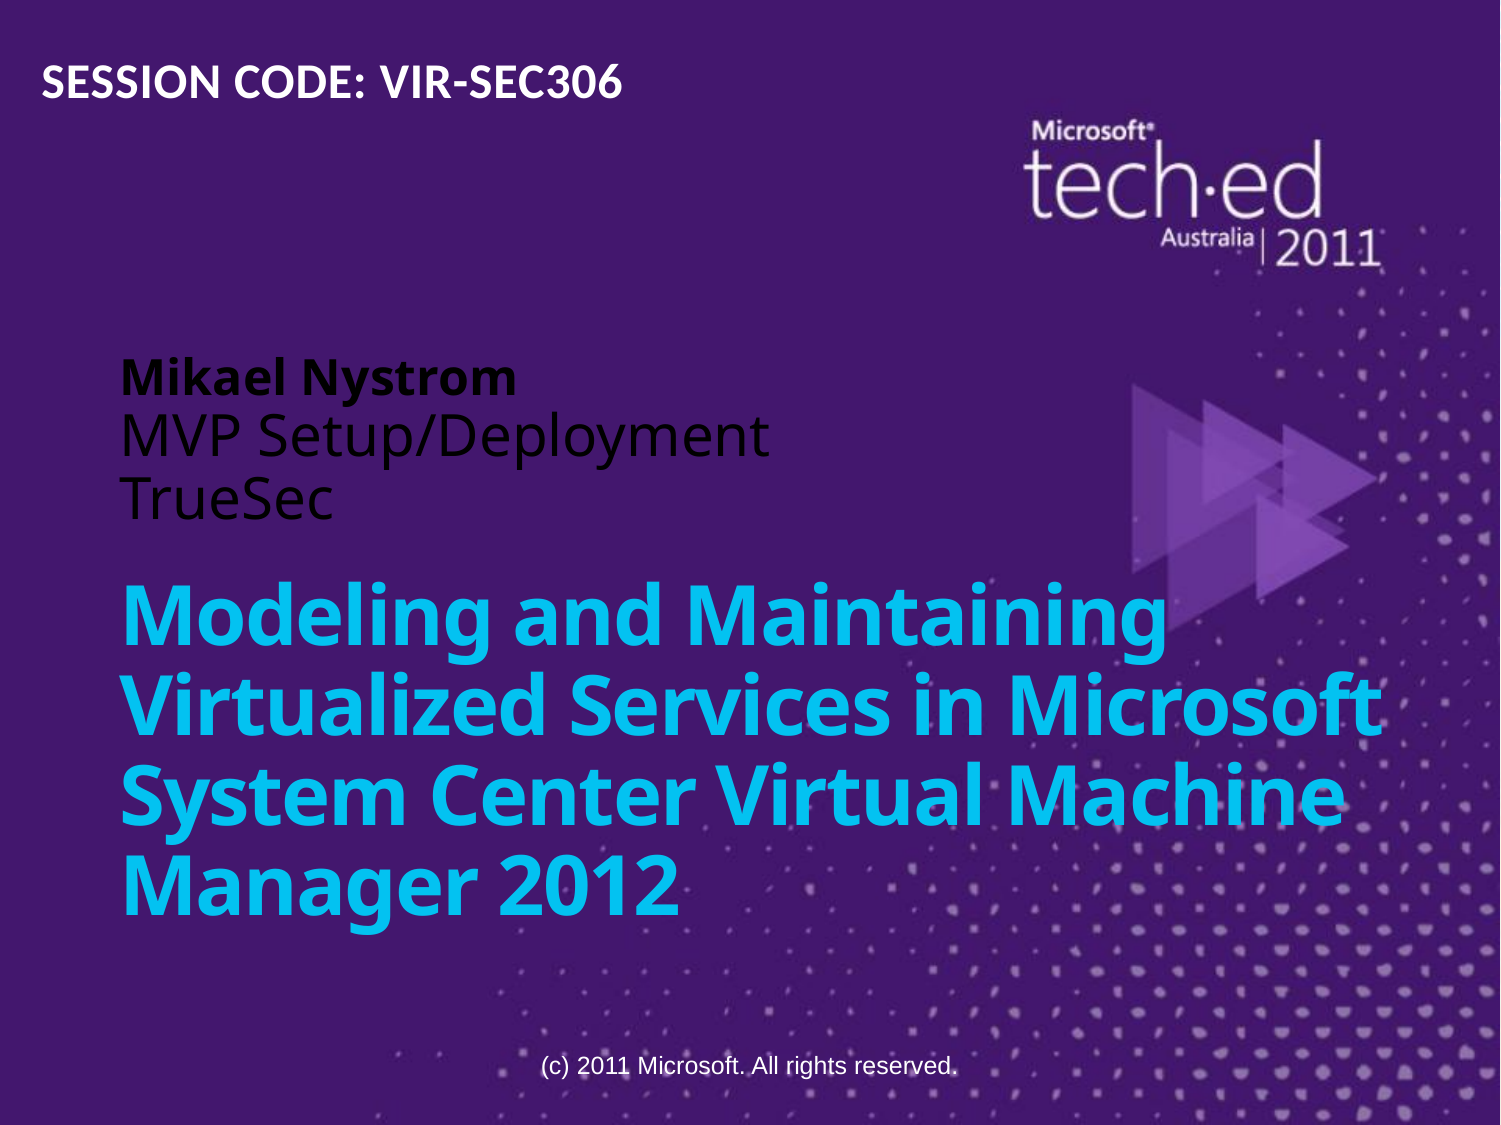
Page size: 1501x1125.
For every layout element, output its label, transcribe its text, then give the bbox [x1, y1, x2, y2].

subtitle Mikael Nystrom MVP Setup/Deployment TrueSec [119, 352, 1381, 429]
picture [0, 0, 1501, 1042]
text_box (c) 2011 Microsoft. All rights reserved. [0, 1042, 1501, 1125]
text_box SESSION CODE: VIR-SEC306 [41, 54, 812, 110]
title Modeling and Maintaining Virtualized Services in Microsoft System Center Virtual Machine Manager 2012 [119, 599, 1475, 909]
